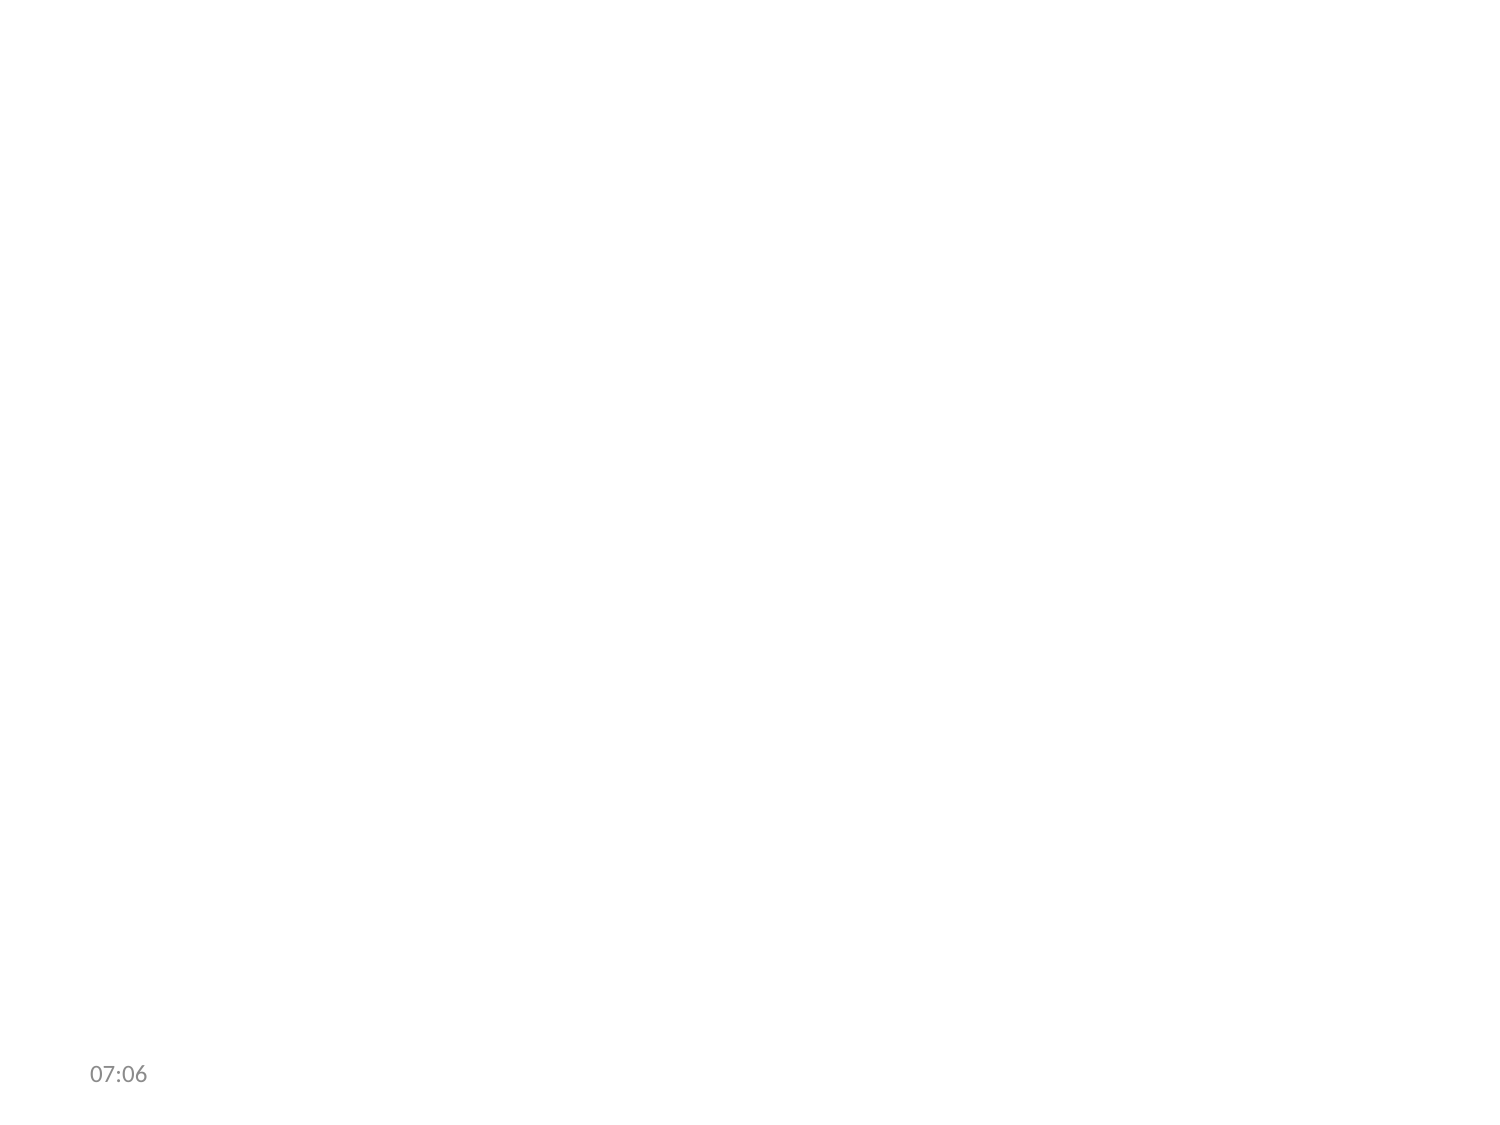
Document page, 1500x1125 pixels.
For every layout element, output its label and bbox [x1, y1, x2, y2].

slide_number [75, 1042, 425, 1103]
